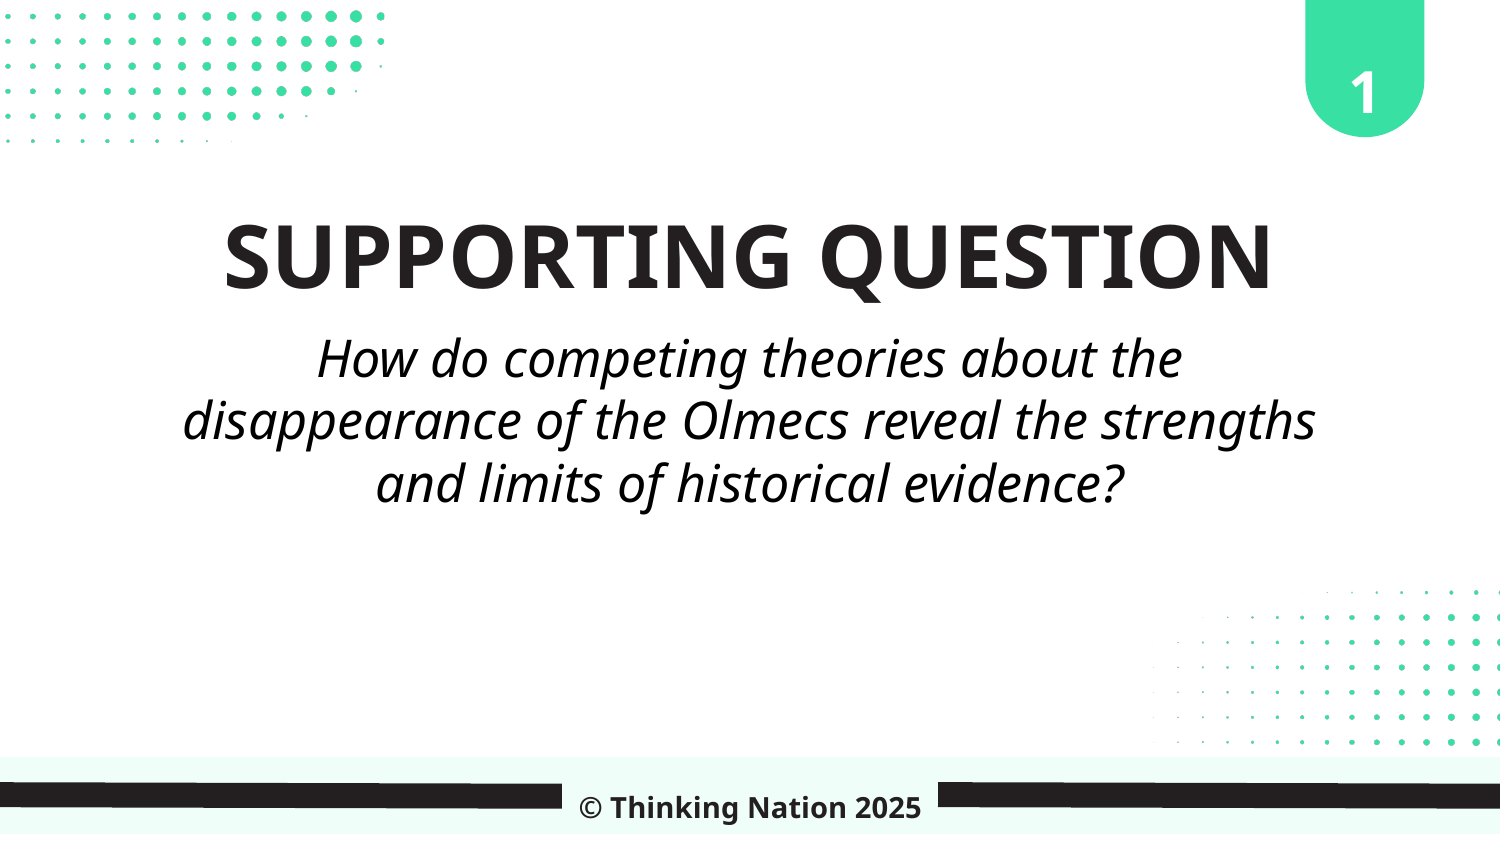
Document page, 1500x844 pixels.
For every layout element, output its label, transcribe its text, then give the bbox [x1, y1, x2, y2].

text_box SUPPORTING QUESTION [209, 159, 1291, 307]
text_box [1128, 590, 1500, 755]
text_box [1300, 0, 1430, 138]
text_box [0, 756, 1500, 835]
text_box [0, 0, 385, 144]
text_box How do competing theories about the disappearance of the Olmecs reveal the strengths and limits of historical evidence? [146, 324, 1353, 513]
